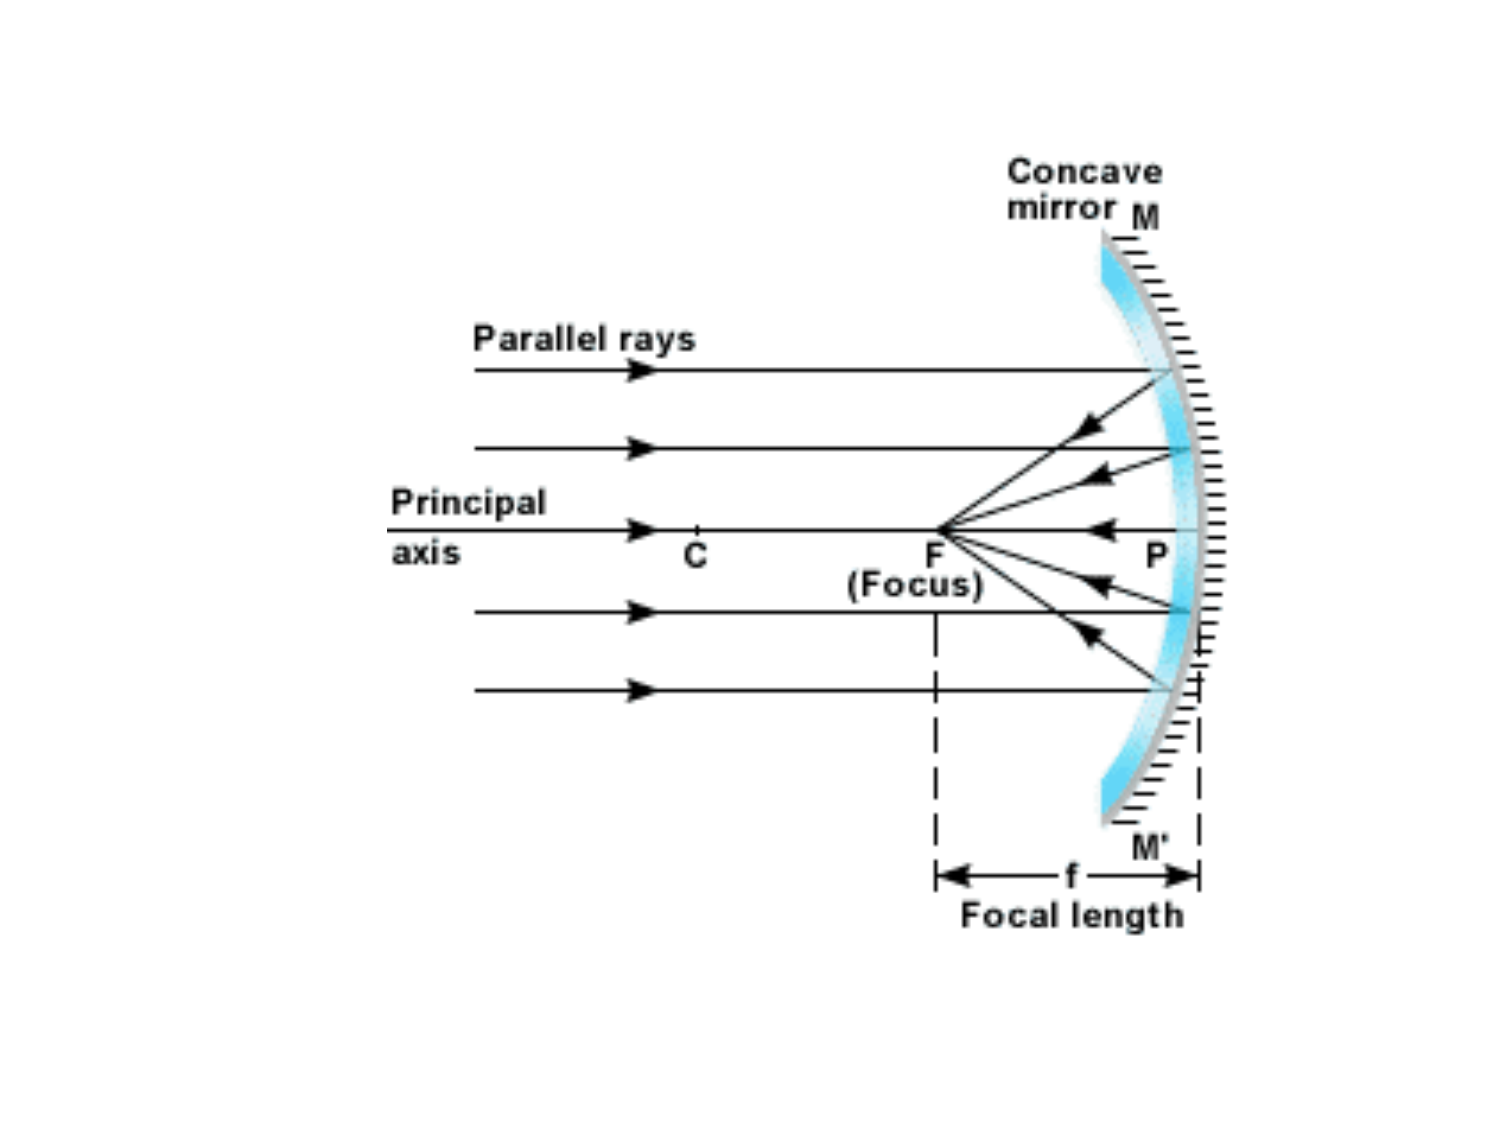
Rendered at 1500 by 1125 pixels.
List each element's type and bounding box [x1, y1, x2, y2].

picture [387, 149, 1245, 951]
